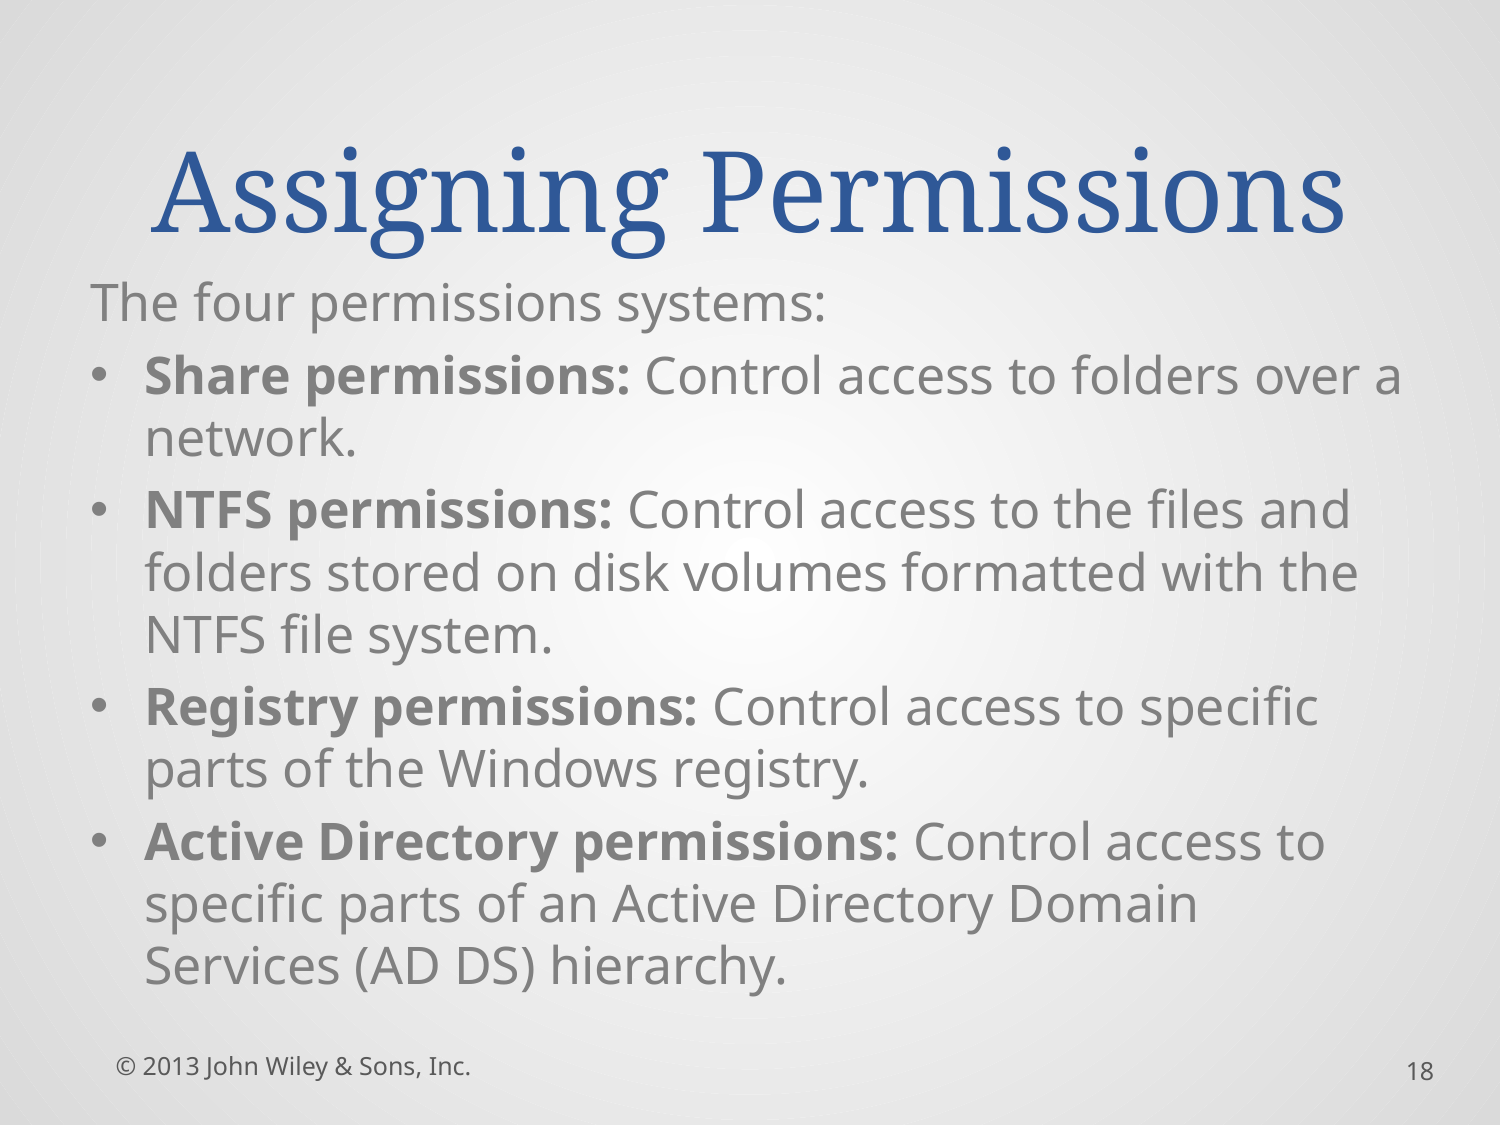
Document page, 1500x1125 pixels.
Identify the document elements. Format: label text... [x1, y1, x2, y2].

title Assigning Permissions [75, 0, 1425, 262]
list The four permissions systems: Share permissions: Control access to folders over a network. NTFS permissions: Control access to the files and folders stored on disk volumes formatted with the NTFS file system. Registry permissions: Control access to specific parts of the Windows registry. Active Directory permissions: Control access to specific parts of an Active Directory Domain Services (AD DS) hierarchy. [75, 262, 1425, 1005]
slide_number 18 [1401, 1042, 1494, 1103]
footer © 2013 John Wiley & Sons, Inc. [108, 1037, 576, 1098]
